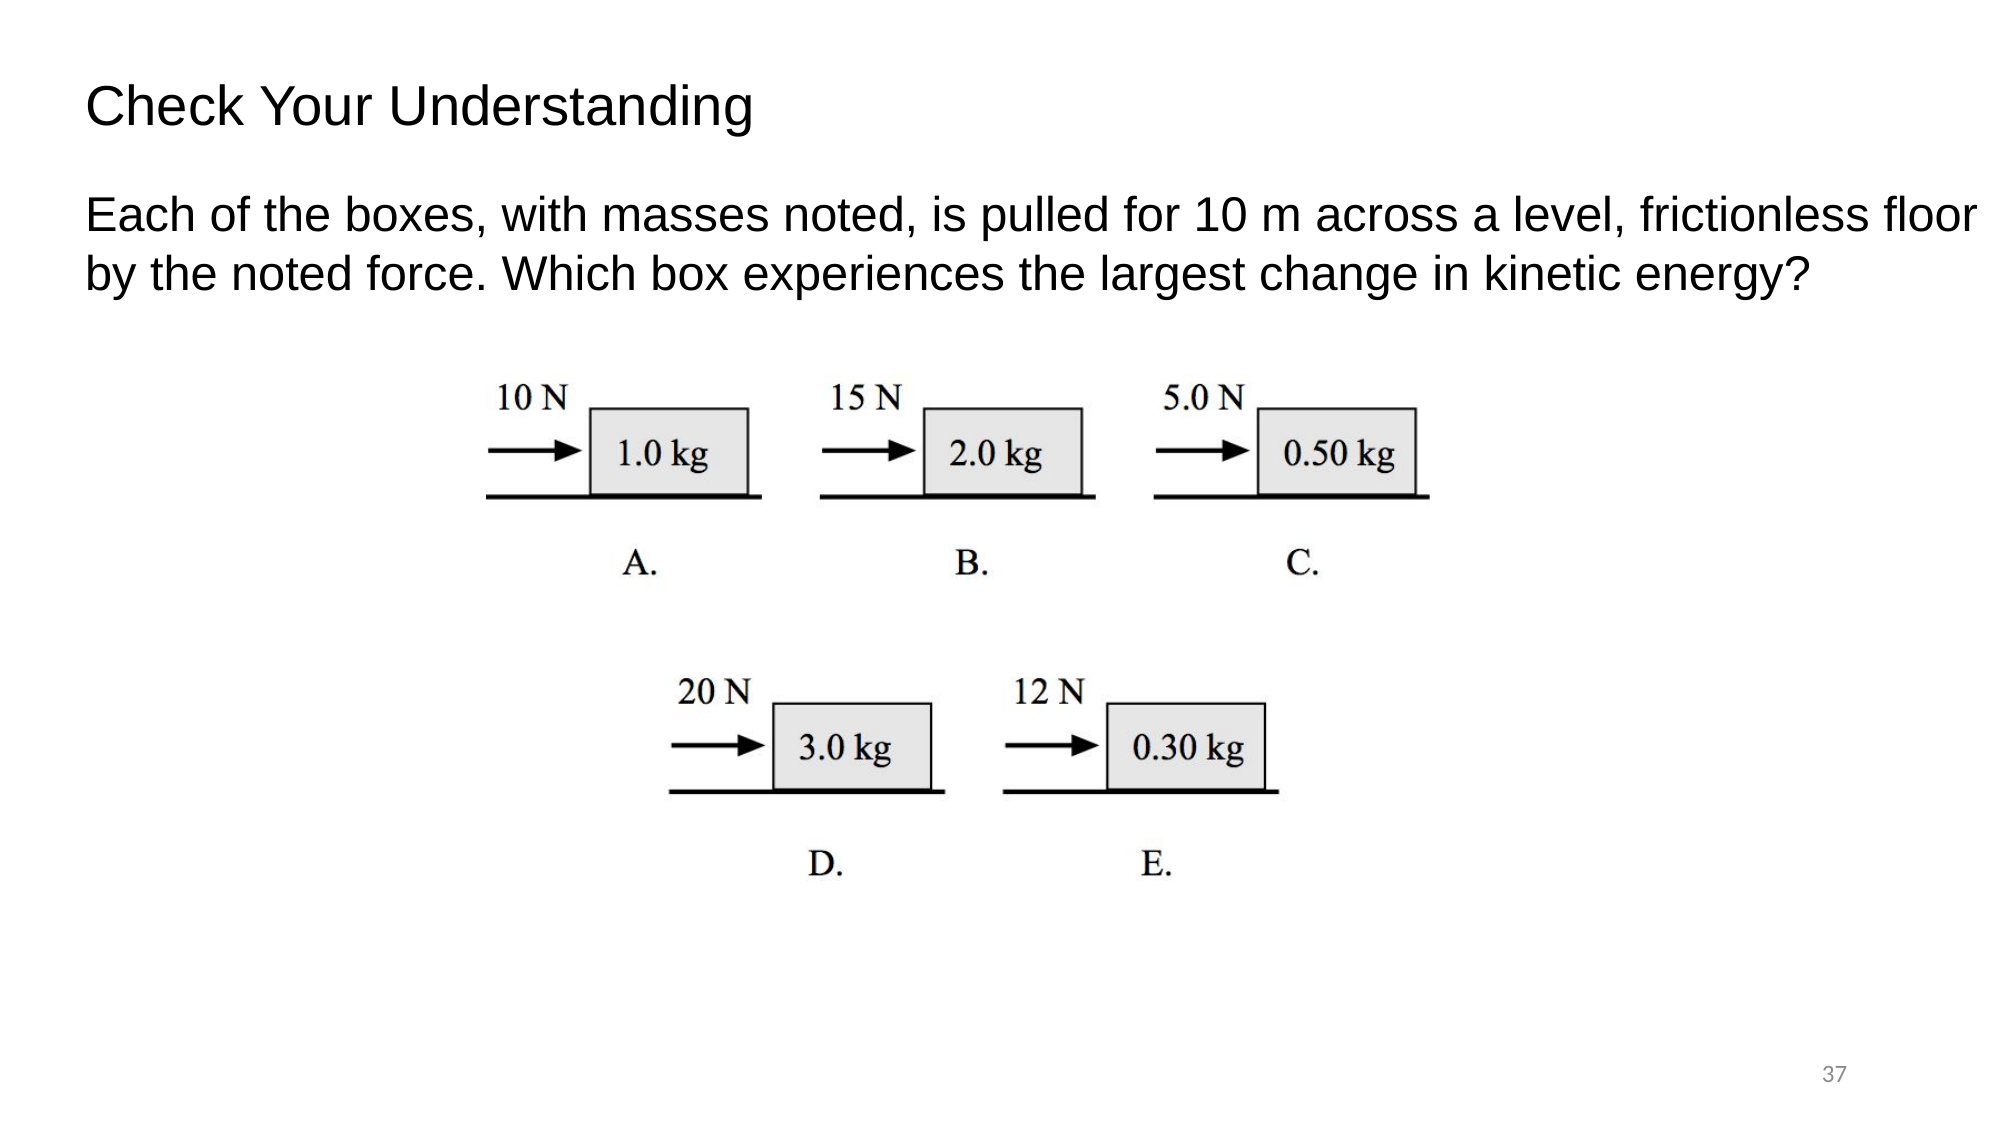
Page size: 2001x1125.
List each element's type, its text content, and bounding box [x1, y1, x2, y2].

picture [486, 374, 1432, 881]
slide_number 37 [1412, 1042, 1863, 1103]
text_box Each of the boxes, with masses noted, is pulled for 10 m across a level, frictionless floor by the noted force. Which box experiences the largest change in kinetic energy? [85, 182, 1983, 420]
text_box Check Your Understanding [85, 69, 841, 147]
